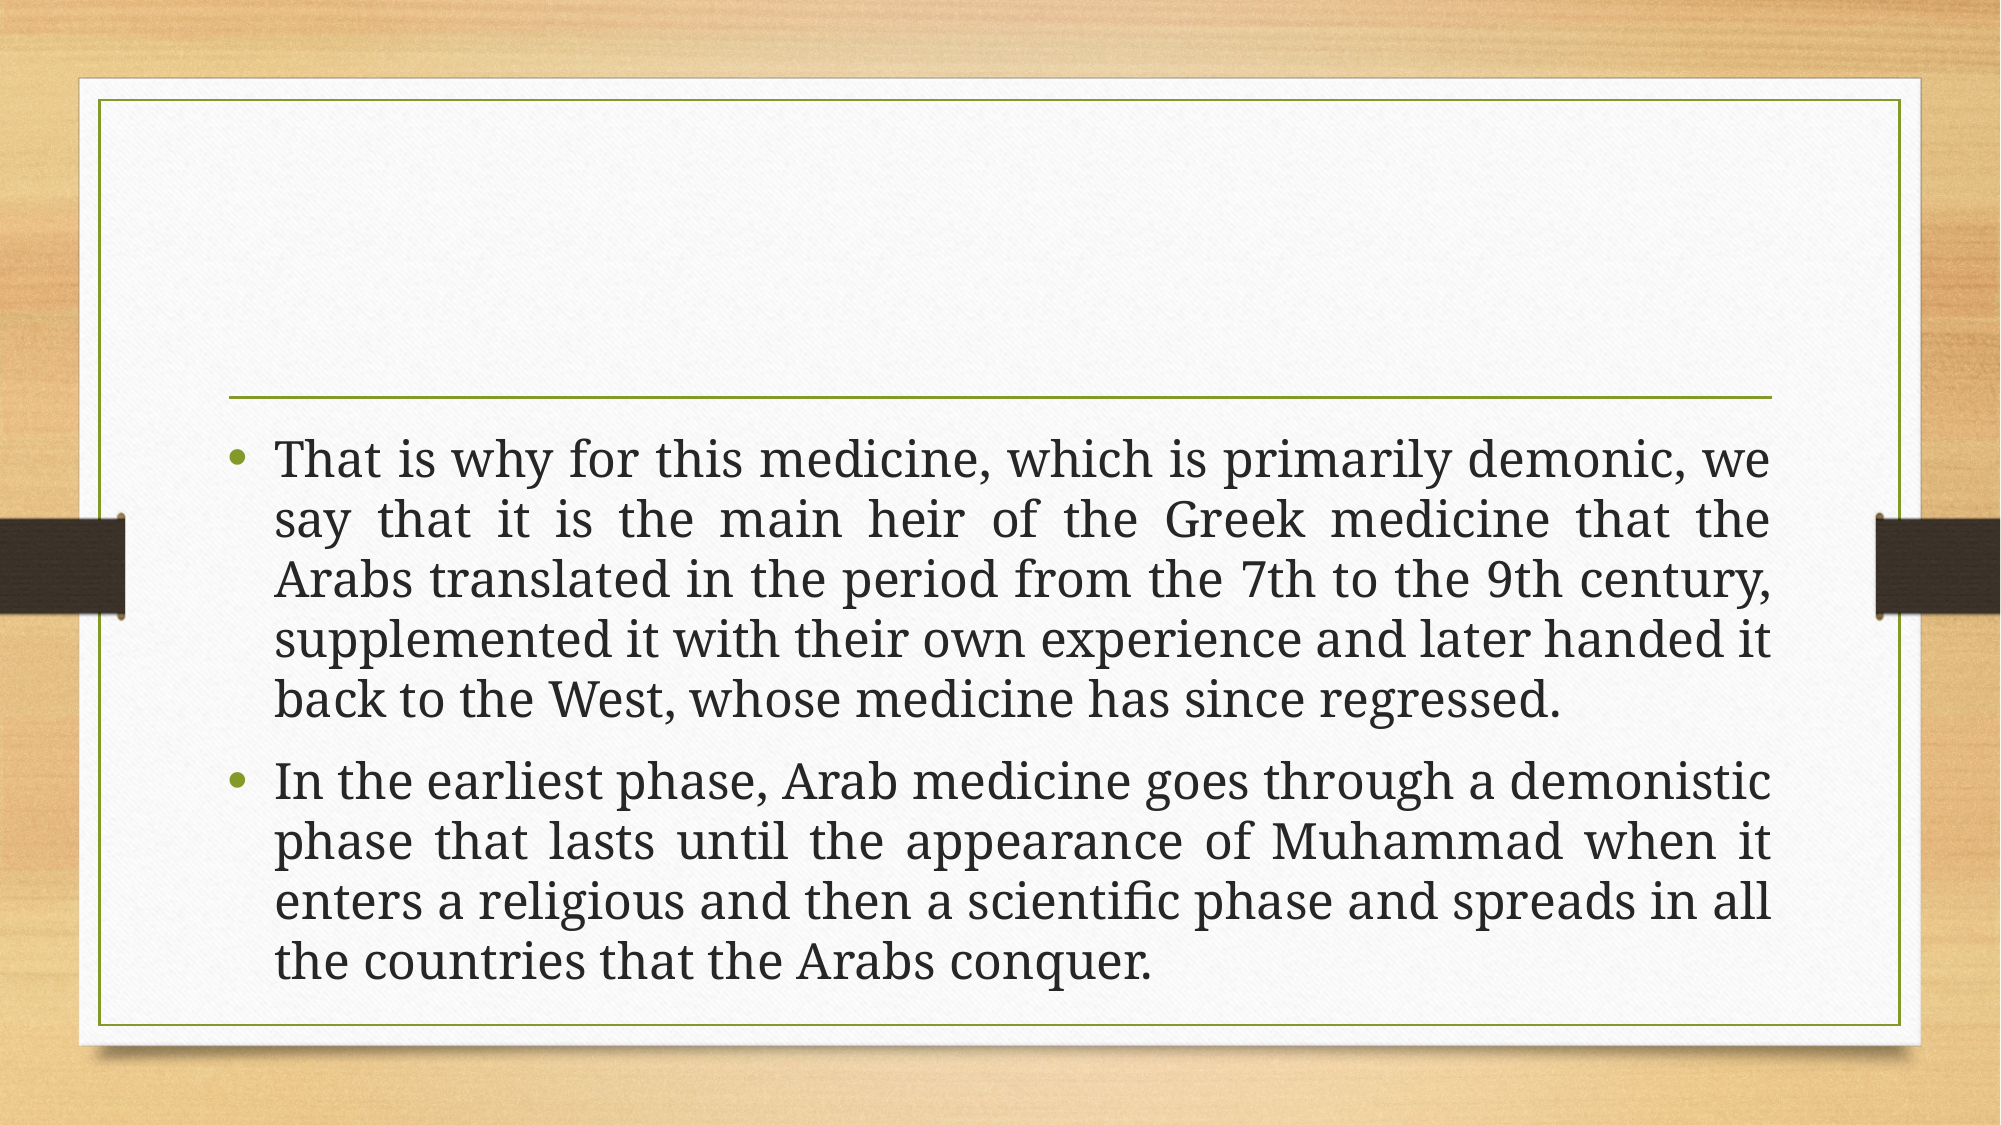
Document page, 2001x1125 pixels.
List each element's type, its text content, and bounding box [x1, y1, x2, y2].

picture [0, 0, 2001, 1125]
list That is why for this medicine, which is primarily demonic, we say that it is the main heir of the Greek medicine that the Arabs translated in the period from the 7th to the 9th century, supplemented it with their own experience and later handed it back to the West, whose medicine has since regressed. In the earliest phase, Arab medicine goes through a demonistic phase that lasts until the appearance of Muhammad when it enters a religious and then a scientific phase and spreads in all the countries that the Arabs conquer. [212, 419, 1788, 964]
